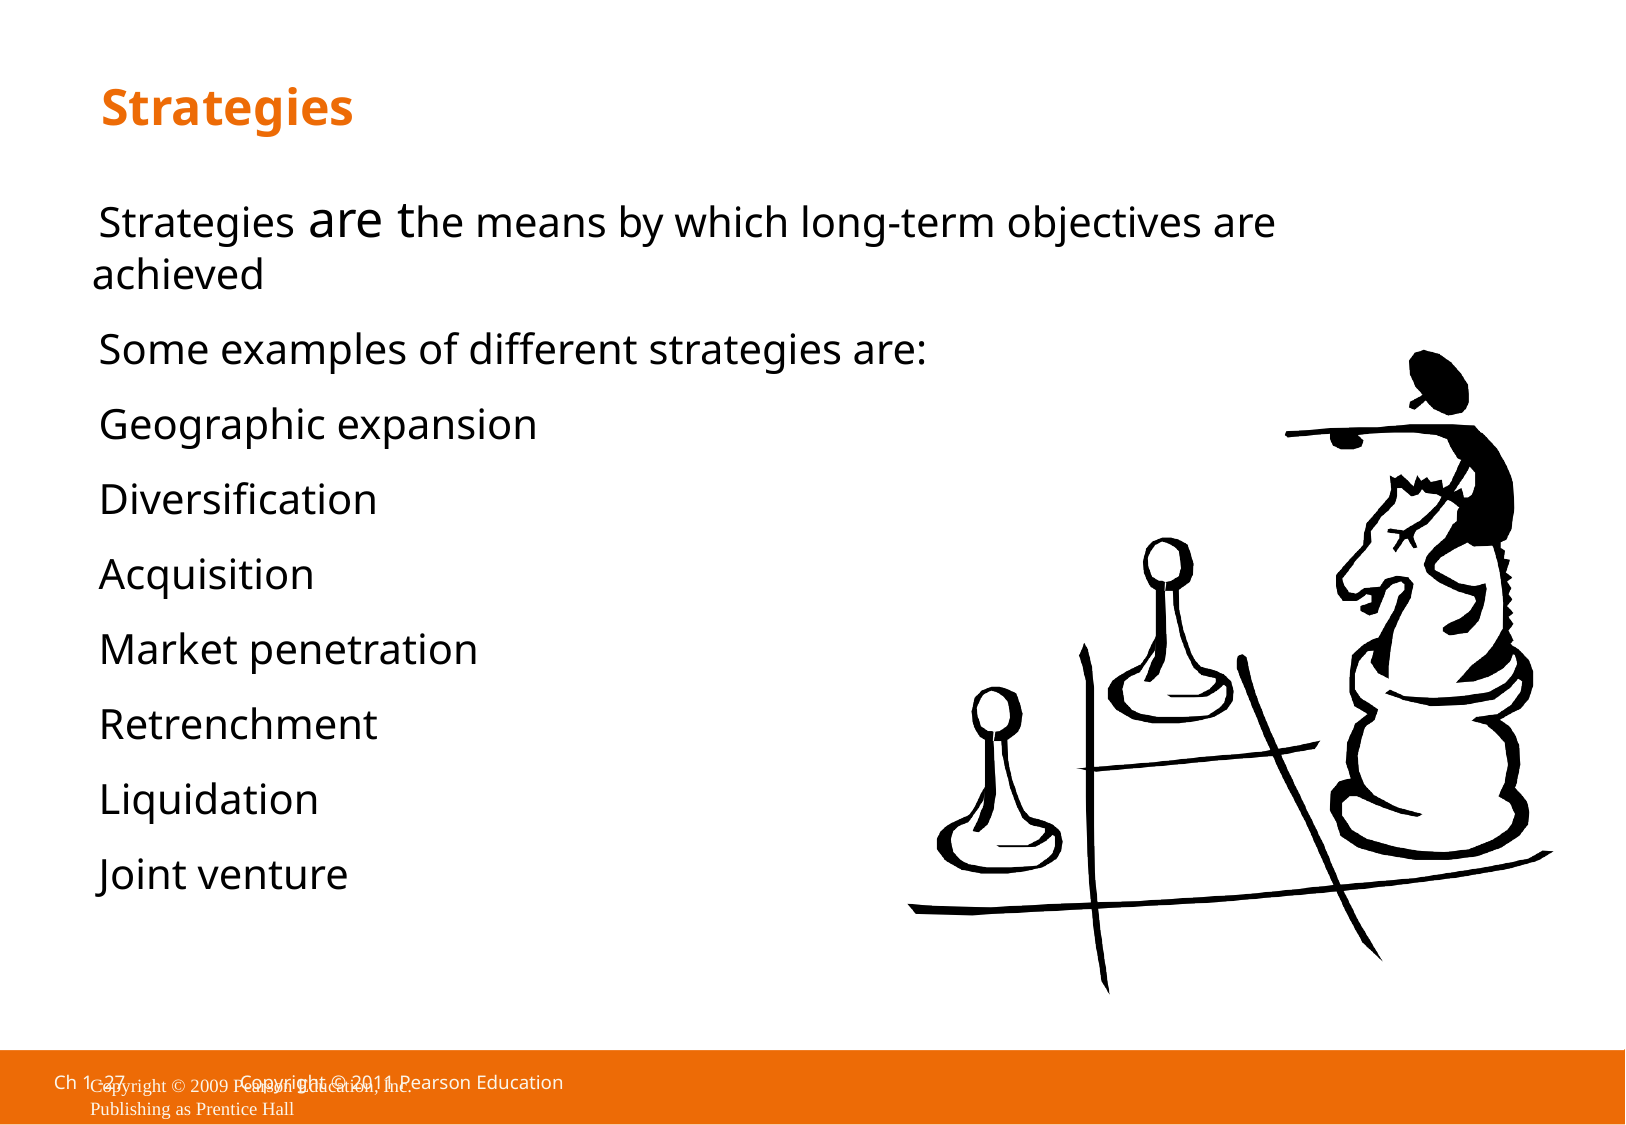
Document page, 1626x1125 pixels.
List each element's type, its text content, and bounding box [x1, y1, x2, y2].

text_box Copyright © 2011 Pearson Education [233, 1070, 699, 1093]
picture [906, 349, 1554, 995]
picture [1352, 1042, 1625, 1124]
text_box Ch 1 -27 [47, 1070, 167, 1093]
text_box Strategies [94, 74, 1183, 187]
text_box [0, 1050, 1625, 1125]
text_box Copyright © 2009 Pearson Education, Inc. Publishing as Prentice Hall [90, 1073, 980, 1119]
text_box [91, 187, 1436, 899]
